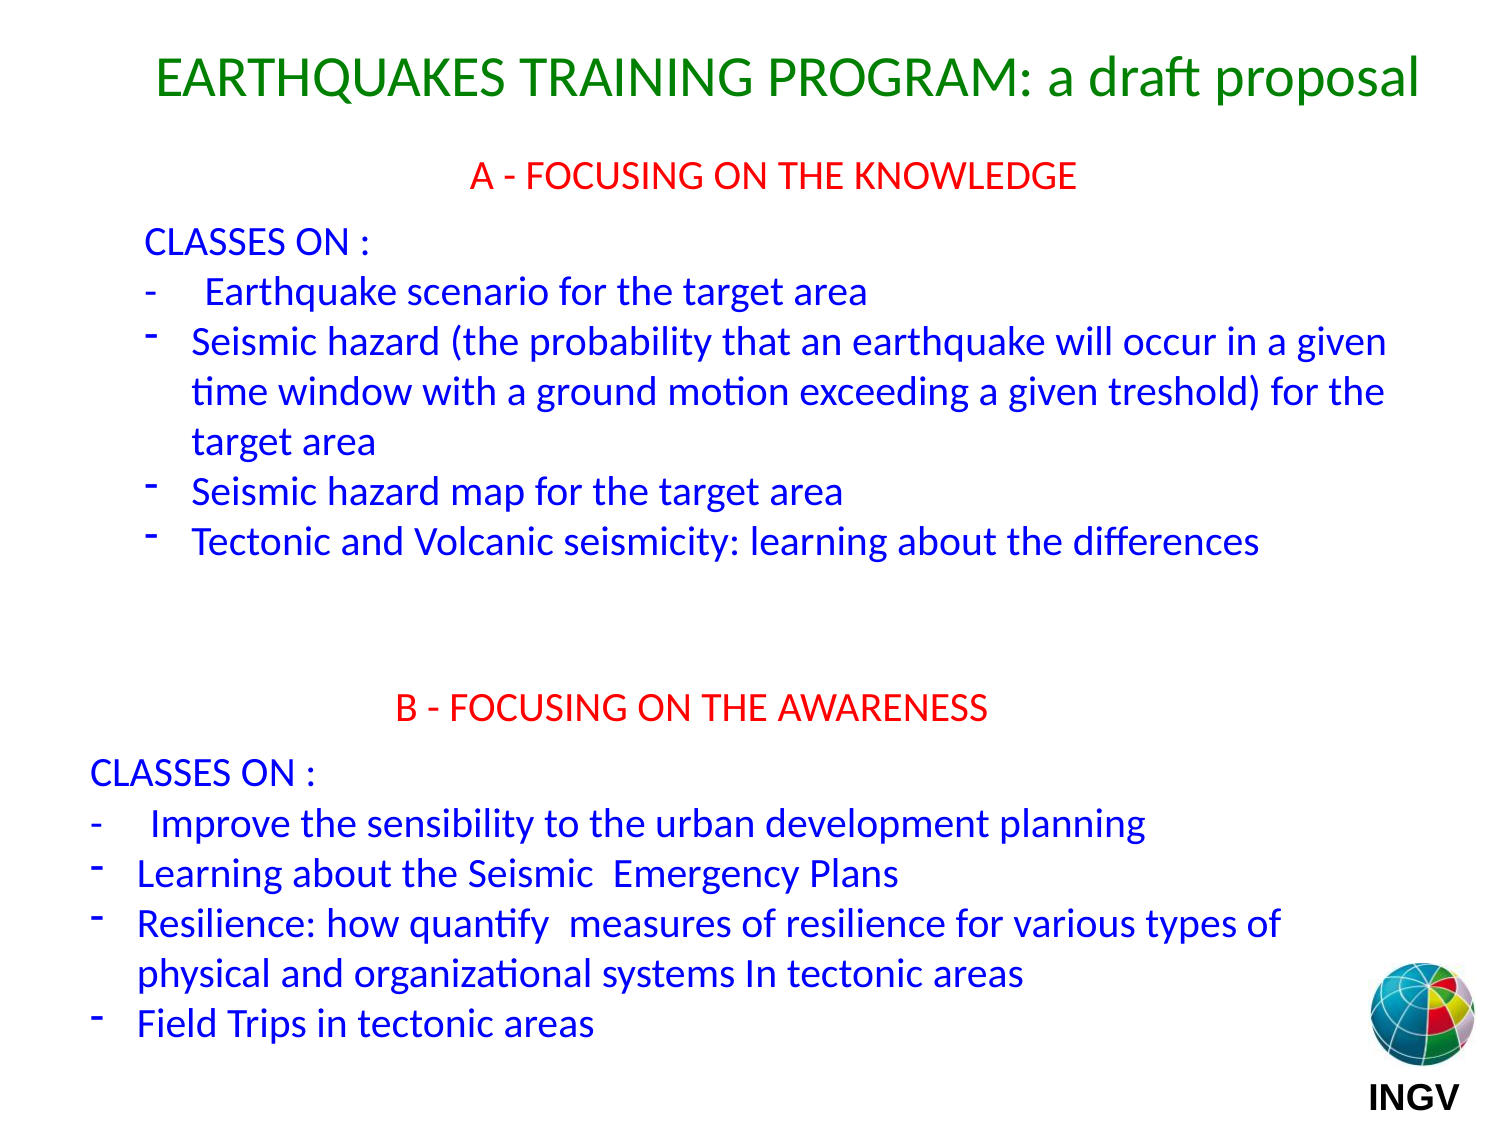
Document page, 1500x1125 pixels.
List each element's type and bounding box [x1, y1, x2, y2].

picture [1419, 963, 1476, 1067]
picture [1420, 972, 1426, 984]
picture [1368, 963, 1418, 1067]
